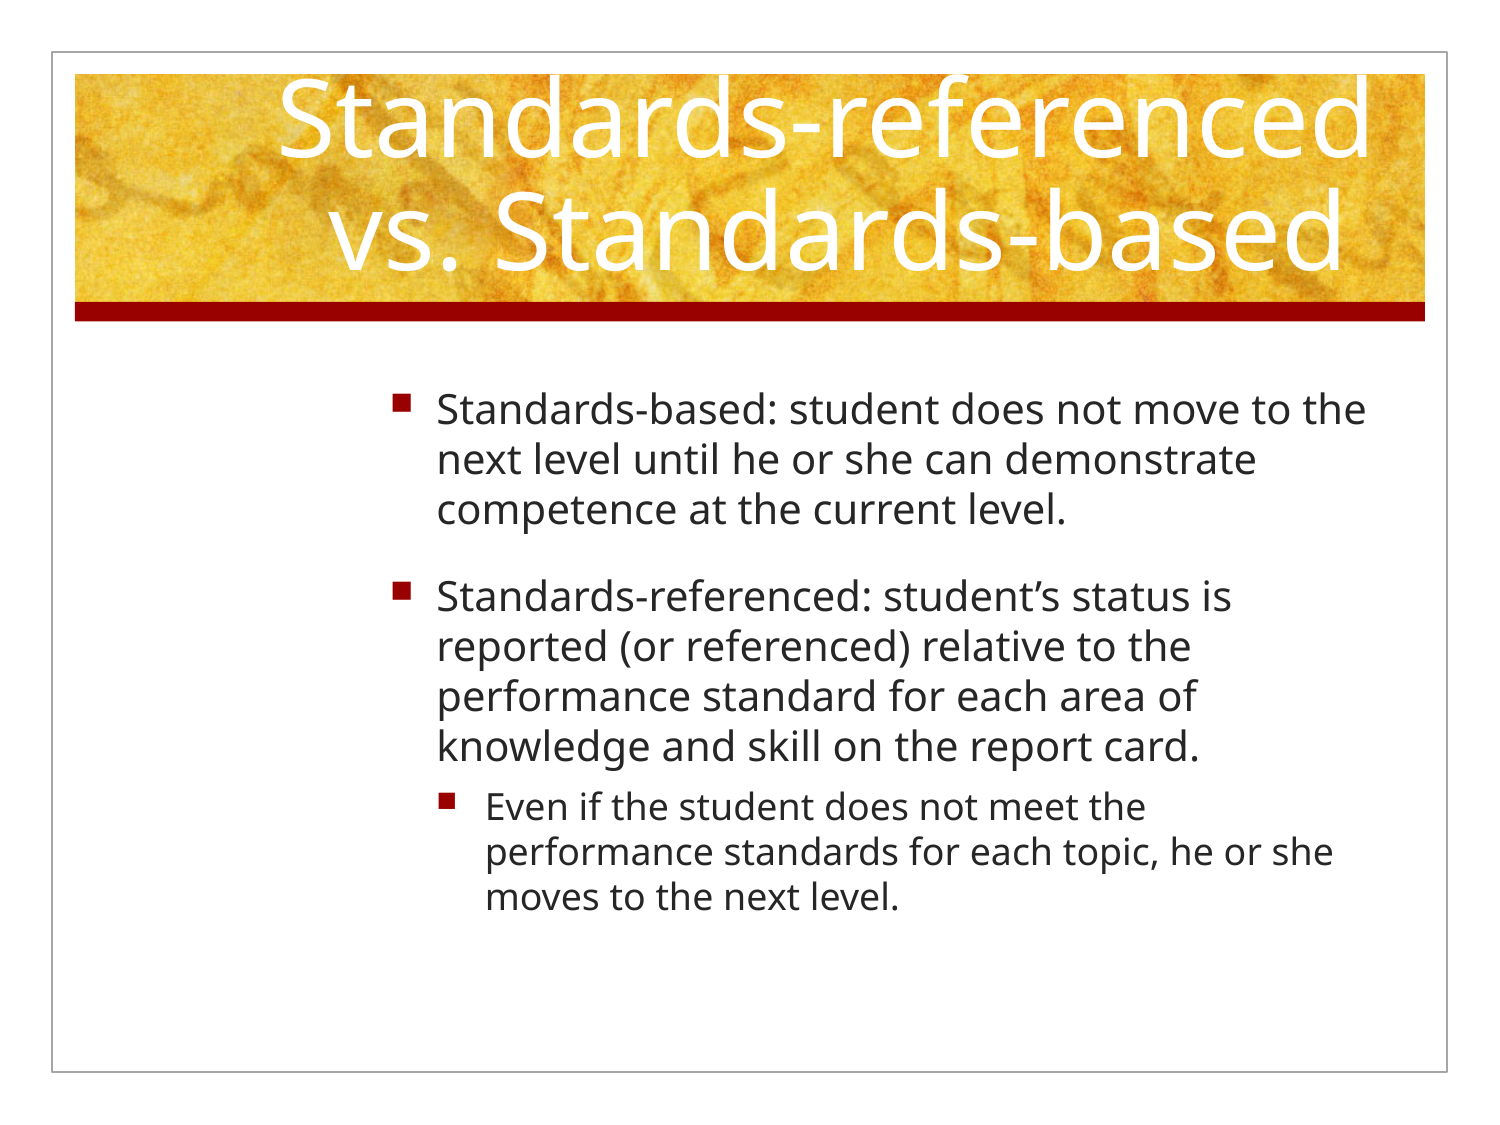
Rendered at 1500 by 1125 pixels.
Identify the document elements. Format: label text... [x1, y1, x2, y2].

title Standards-referenced vs. Standards-based [108, 74, 1392, 292]
list Standards-based: student does not move to the next level until he or she can demonstrate competence at the current level. Standards-referenced: student’s status is reported (or referenced) relative to the performance standard for each area of knowledge and skill on the report card. Even if the student does not meet the performance standards for each topic, he or she moves to the next level. [375, 375, 1392, 1005]
picture [75, 74, 1425, 301]
